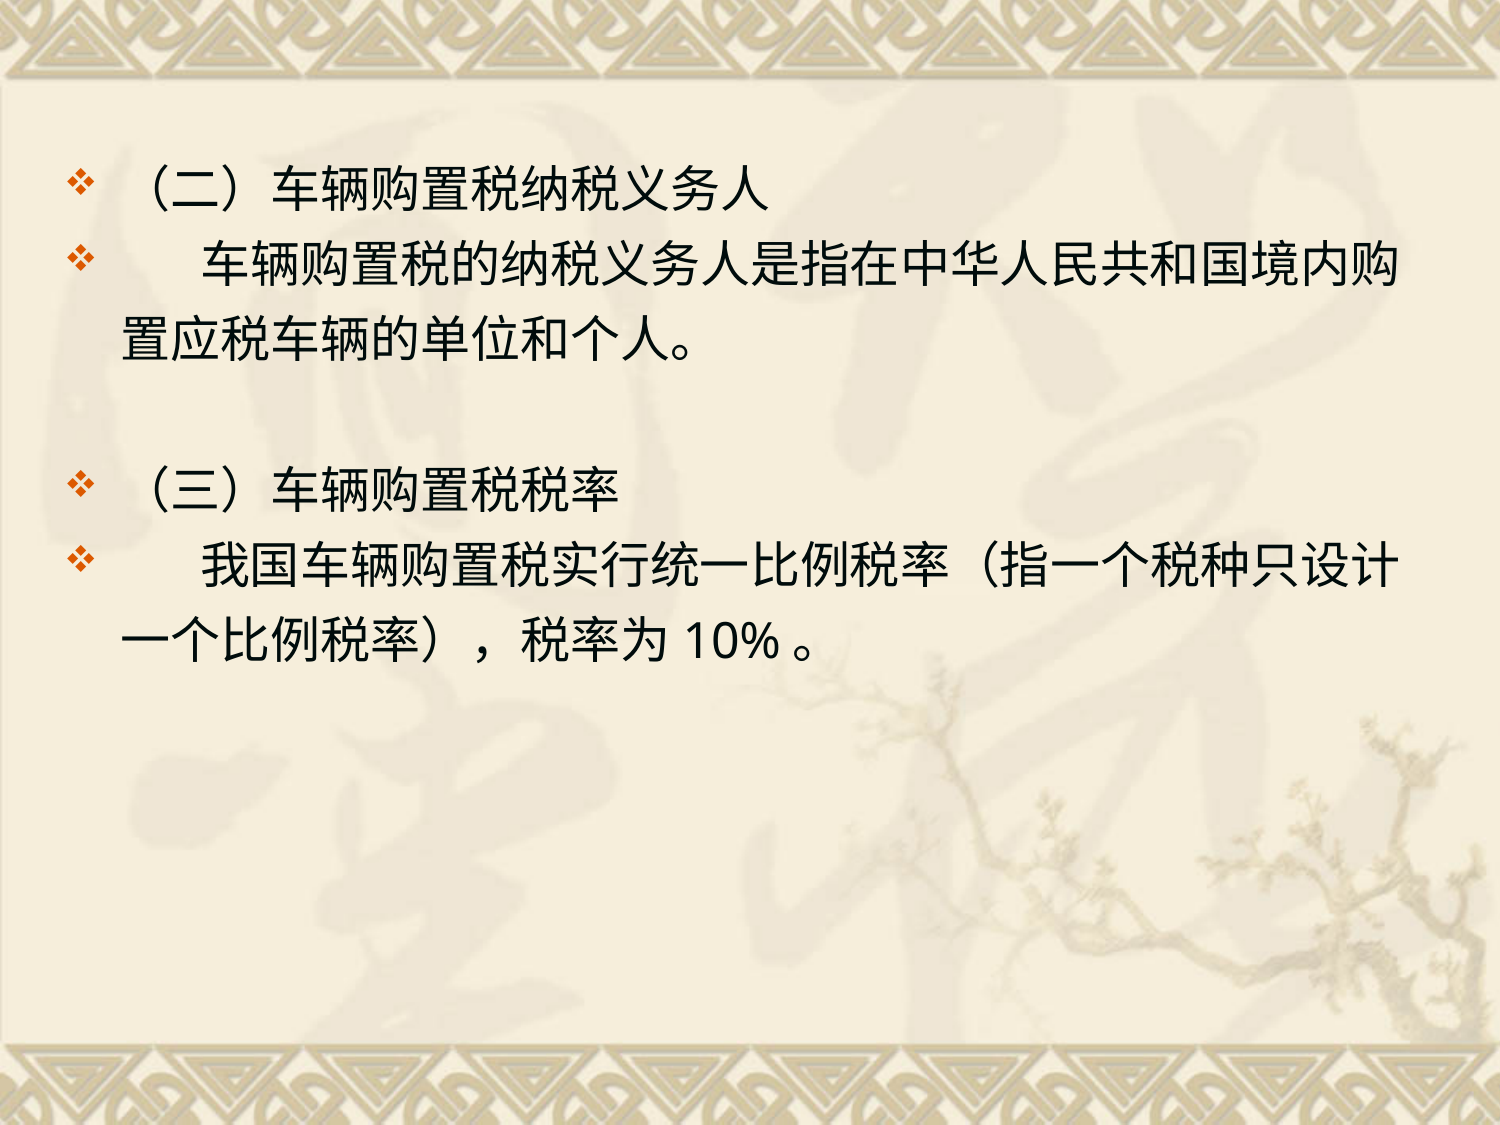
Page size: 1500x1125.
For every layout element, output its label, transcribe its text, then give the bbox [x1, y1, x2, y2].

picture [0, 0, 1500, 1125]
list （二）车辆购置税纳税义务人 车辆购置税的纳税义务人是指在中华人民共和国境内购置应税车辆的单位和个人。 （三）车辆购置税税率 我国车辆购置税实行统一比例税率（指一个税种只设计一个比例税率），税率为10%。 [49, 134, 1451, 1001]
